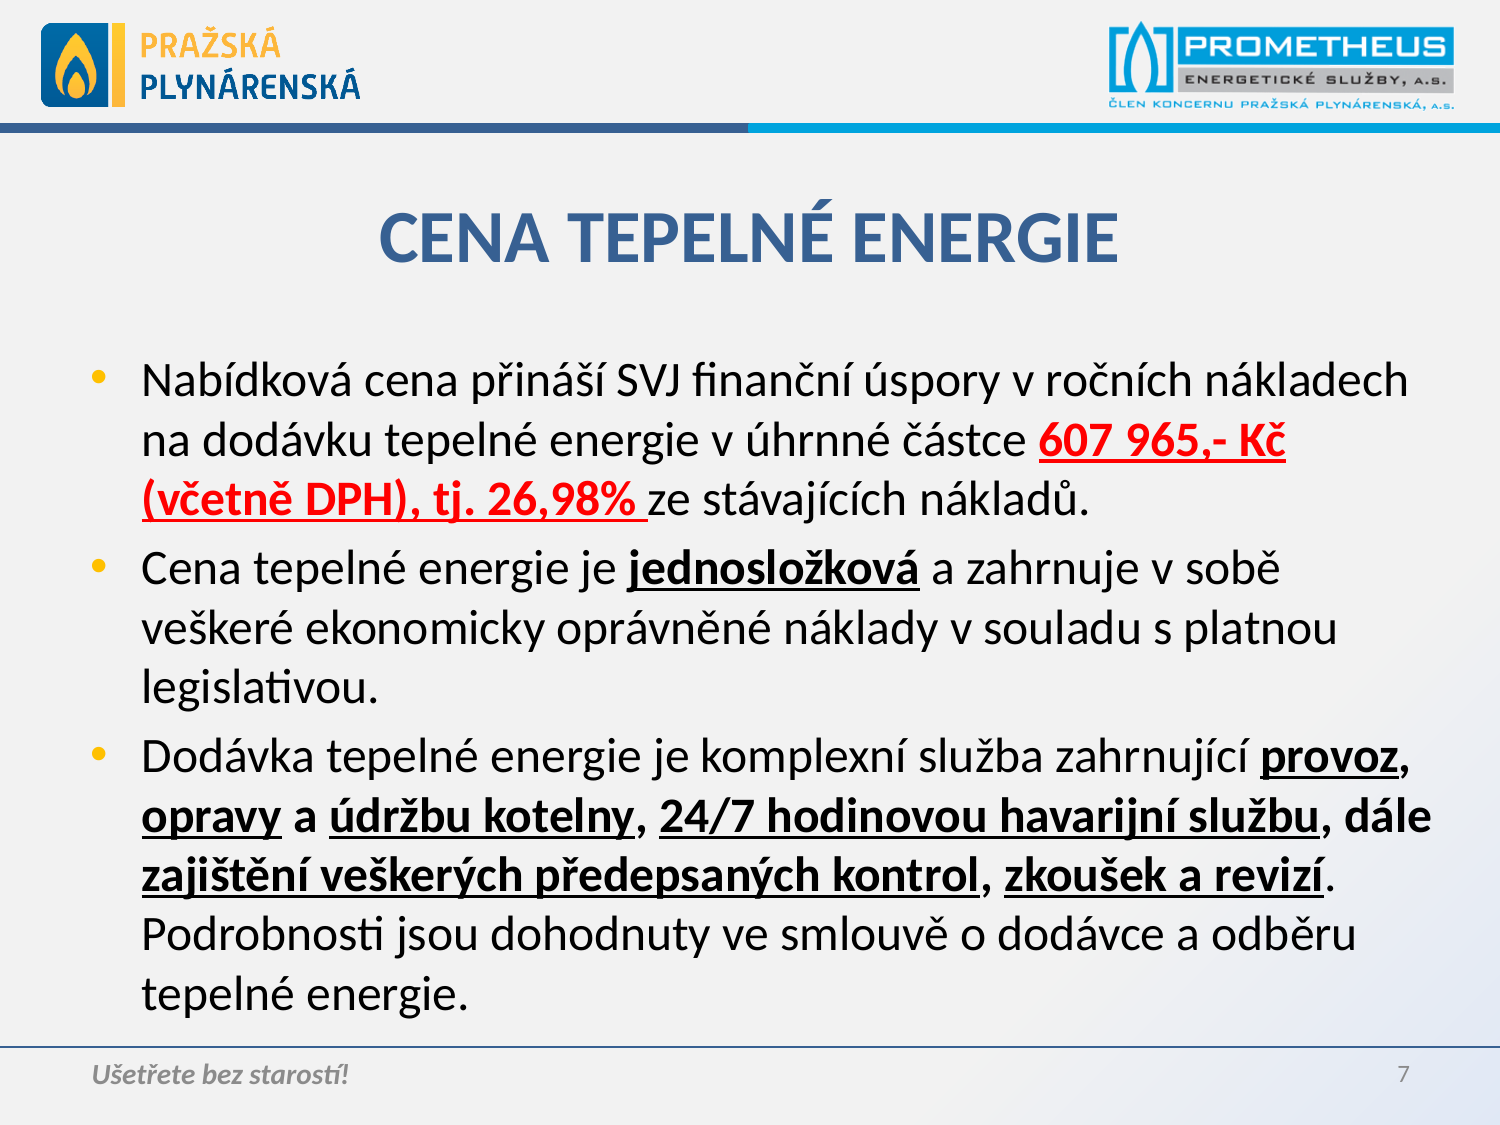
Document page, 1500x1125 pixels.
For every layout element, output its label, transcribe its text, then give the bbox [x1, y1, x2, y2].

picture [1104, 18, 1459, 112]
title Cena tepelné energie [75, 138, 1425, 327]
footer Ušetřete bez starostí! [76, 1042, 552, 1103]
picture [41, 23, 360, 107]
slide_number 7 [1074, 1042, 1425, 1103]
list Nabídková cena přináší SVJ finanční úspory v ročních nákladech na dodávku tepelné energie v úhrnné částce 607 965,- Kč (včetně DPH), tj. 26,98% ze stávajících nákladů. Cena tepelné energie je jednosložková a zahrnuje v sobě veškeré ekonomicky oprávněné náklady v souladu s platnou legislativou. Dodávka tepelné energie je komplexní služba zahrnující provoz, opravy a údržbu kotelny, 24/7 hodinovou havarijní službu, dále zajištění veškerých předepsaných kontrol, zkoušek a revizí. Podrobnosti jsou dohodnuty ve smlouvě o dodávce a odběru tepelné energie. [75, 339, 1459, 1035]
